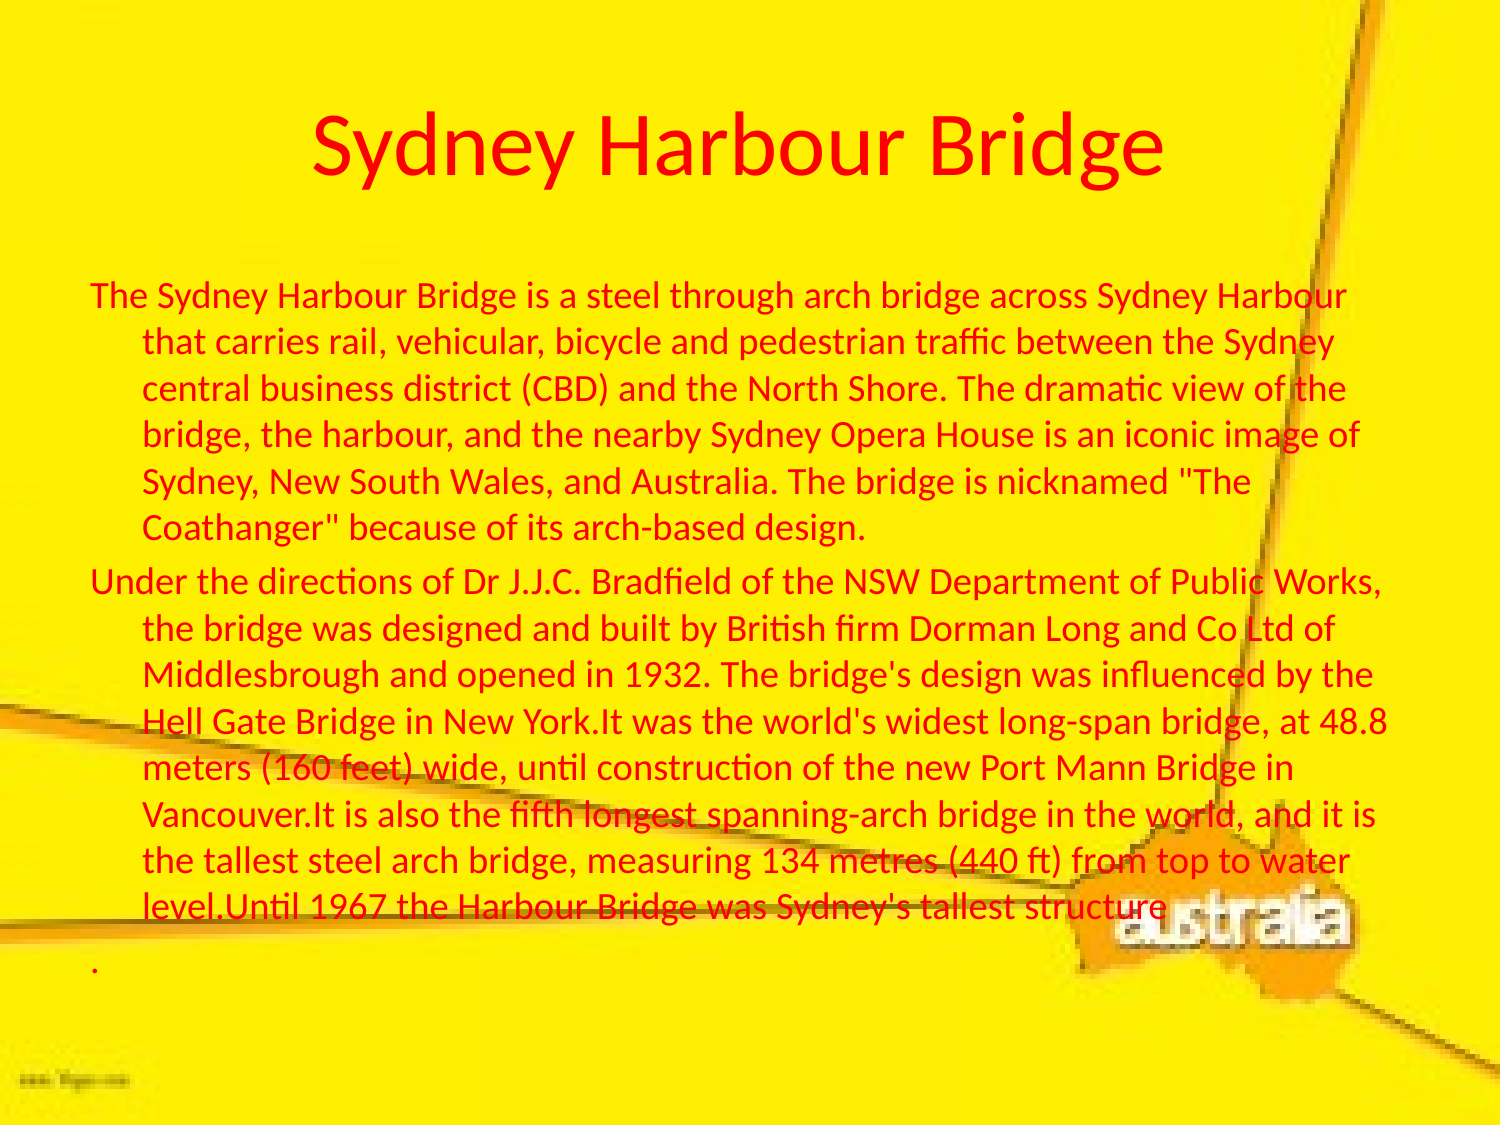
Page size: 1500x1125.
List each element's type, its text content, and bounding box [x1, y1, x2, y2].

list The Sydney Harbour Bridge is a steel through arch bridge across Sydney Harbour that carries rail, vehicular, bicycle and pedestrian traffic between the Sydney central business district (CBD) and the North Shore. The dramatic view of the bridge, the harbour, and the nearby Sydney Opera House is an iconic image of Sydney, New South Wales, and Australia. The bridge is nicknamed "The Coathanger" because of its arch-based design. Under the directions of Dr J.J.C. Bradfield of the NSW Department of Public Works, the bridge was designed and built by British firm Dorman Long and Co Ltd of Middlesbrough and opened in 1932. The bridge's design was influenced by the Hell Gate Bridge in New York.It was the world's widest long-span bridge, at 48.8 meters (160 feet) wide, until construction of the new Port Mann Bridge in Vancouver.It is also the fifth longest spanning-arch bridge in the world, and it is the tallest steel arch bridge, measuring 134 metres (440 ft) from top to water level.Until 1967 the Harbour Bridge was Sydney's tallest structure . [75, 262, 1425, 1005]
picture [0, 0, 1500, 1125]
title Sydney Harbour Bridge [75, 45, 1425, 233]
